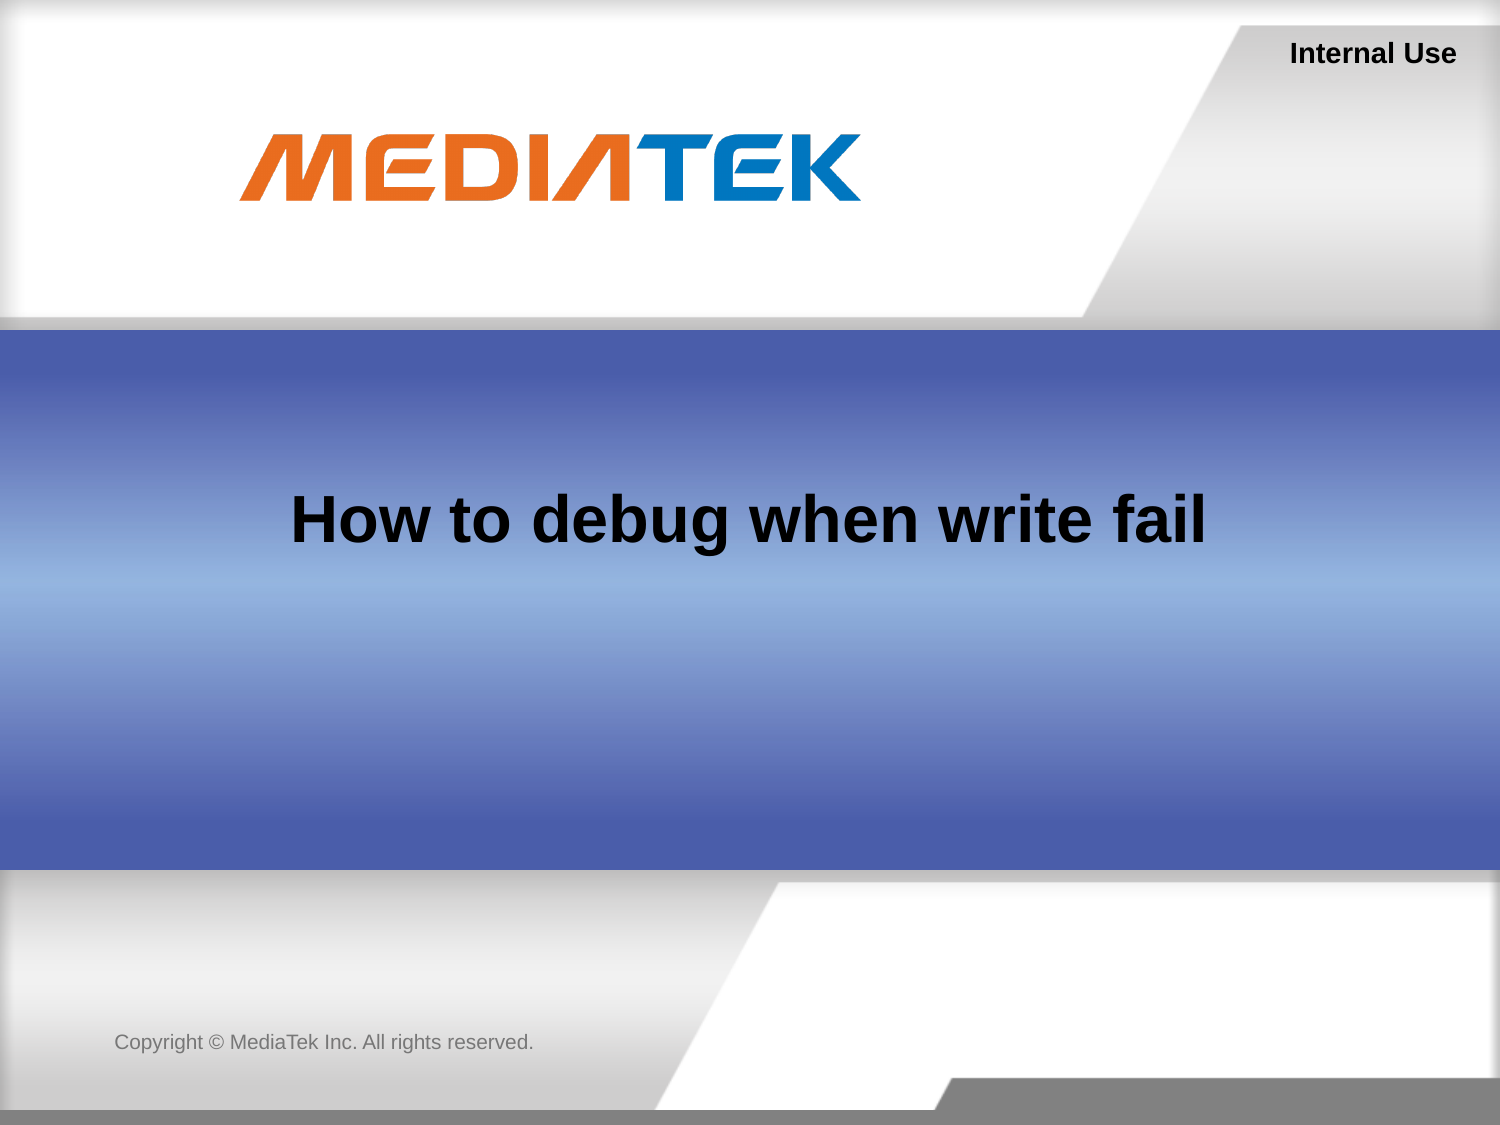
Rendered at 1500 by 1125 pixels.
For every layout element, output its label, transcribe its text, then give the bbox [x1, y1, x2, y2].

title How to debug when write fail [50, 396, 1450, 634]
picture [0, 0, 1500, 1125]
